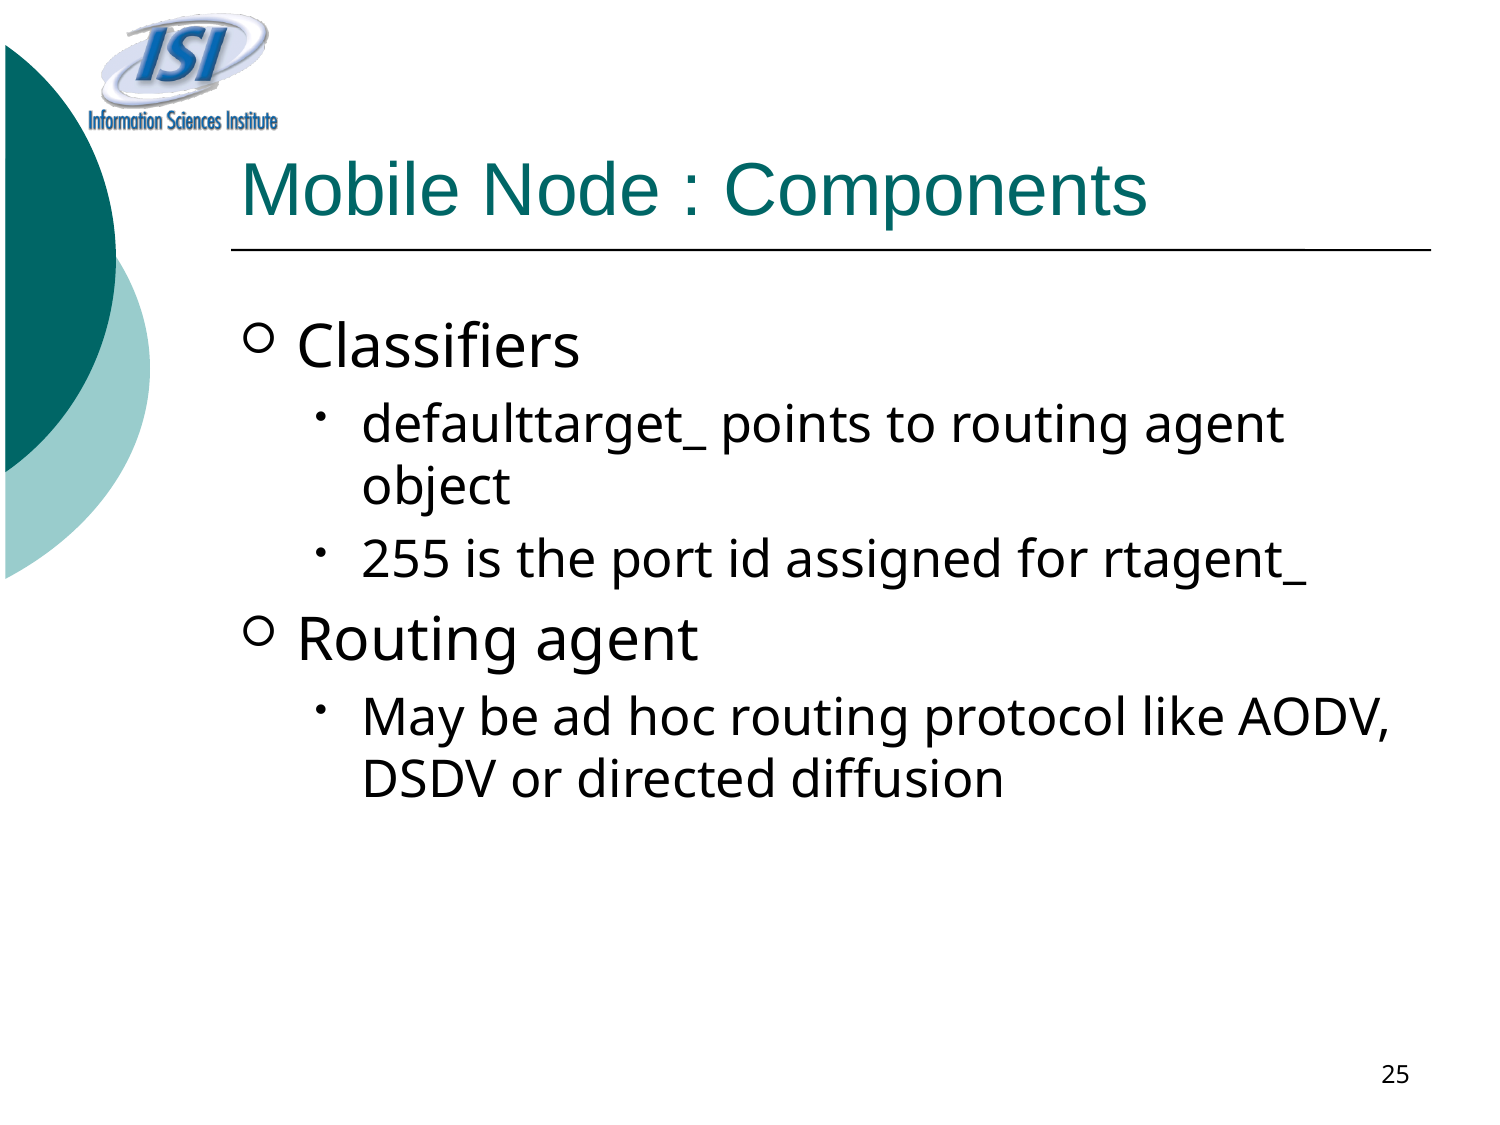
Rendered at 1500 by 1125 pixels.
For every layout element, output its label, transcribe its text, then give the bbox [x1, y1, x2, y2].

list Classifiers defaulttarget_ points to routing agent object 255 is the port id assigned for rtagent_ Routing agent May be ad hoc routing protocol like AODV, DSDV or directed diffusion [224, 299, 1425, 975]
title Mobile Node : Components [224, 49, 1425, 238]
slide_number 25 [1074, 1024, 1426, 1101]
picture [50, 0, 314, 135]
